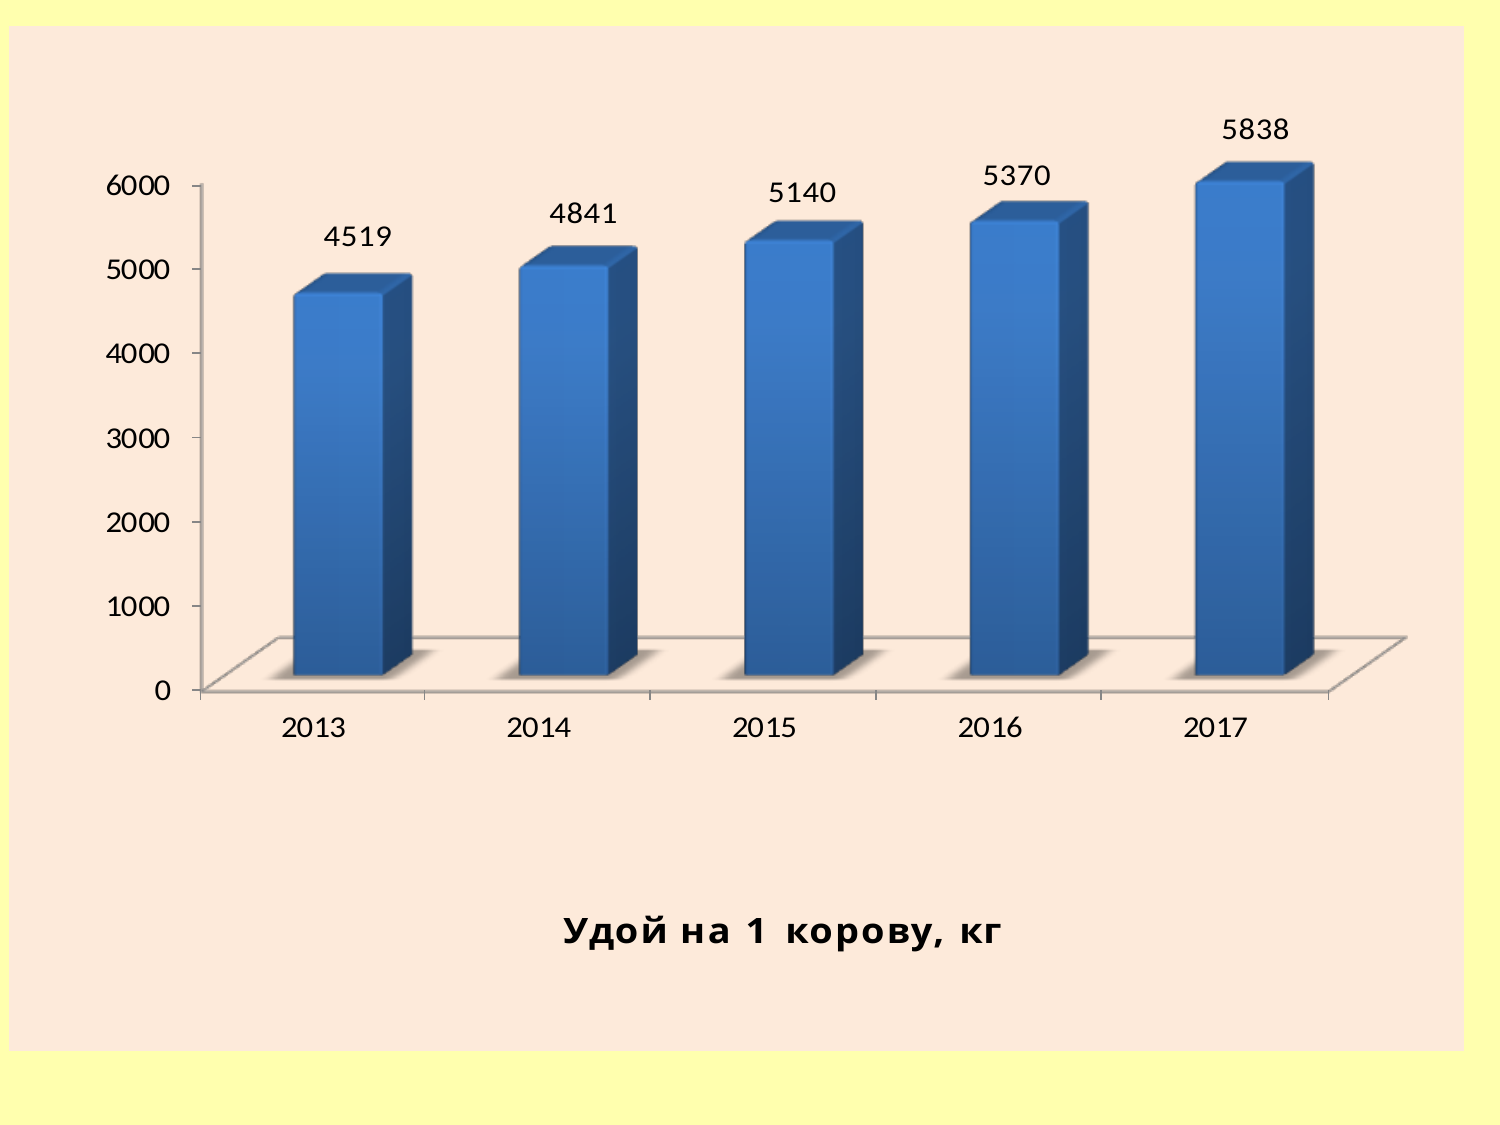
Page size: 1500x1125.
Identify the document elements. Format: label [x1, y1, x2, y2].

text_box [0, 17, 1473, 1059]
